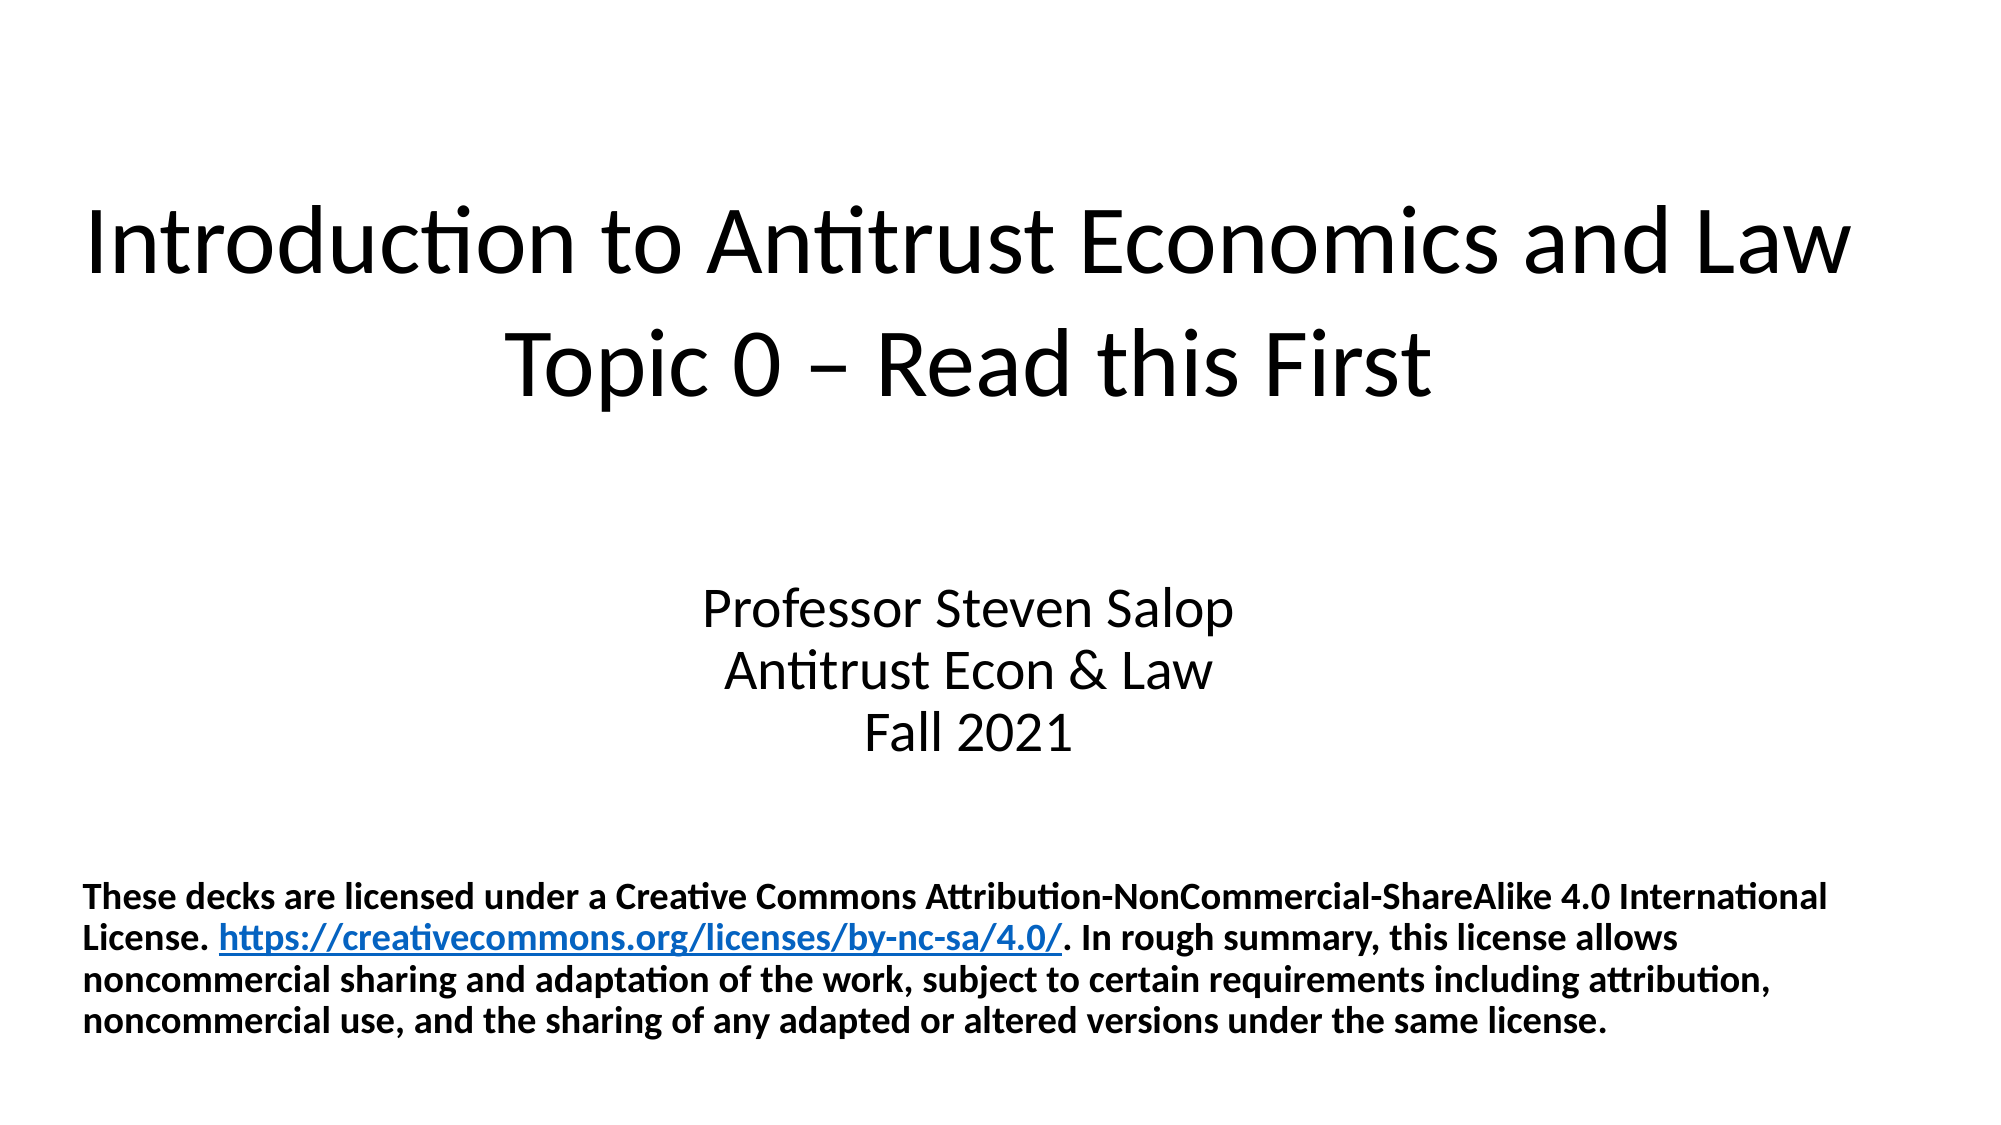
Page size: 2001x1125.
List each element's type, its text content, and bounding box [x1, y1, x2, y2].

subtitle Introduction to Antitrust Economics and Law Topic 0 – Read this First Professor Steven Salop Antitrust Econ & Law Fall 2021 These decks are licensed under a Creative Commons Attribution-NonCommercial-ShareAlike 4.0 International License. https://creativecommons.org/licenses/by-nc-sa/4.0/. In rough summary, this license allows noncommercial sharing and adaptation of the work, subject to certain requirements including attribution, noncommercial use, and the sharing of any adapted or altered versions under the same license. [67, 181, 1871, 1125]
